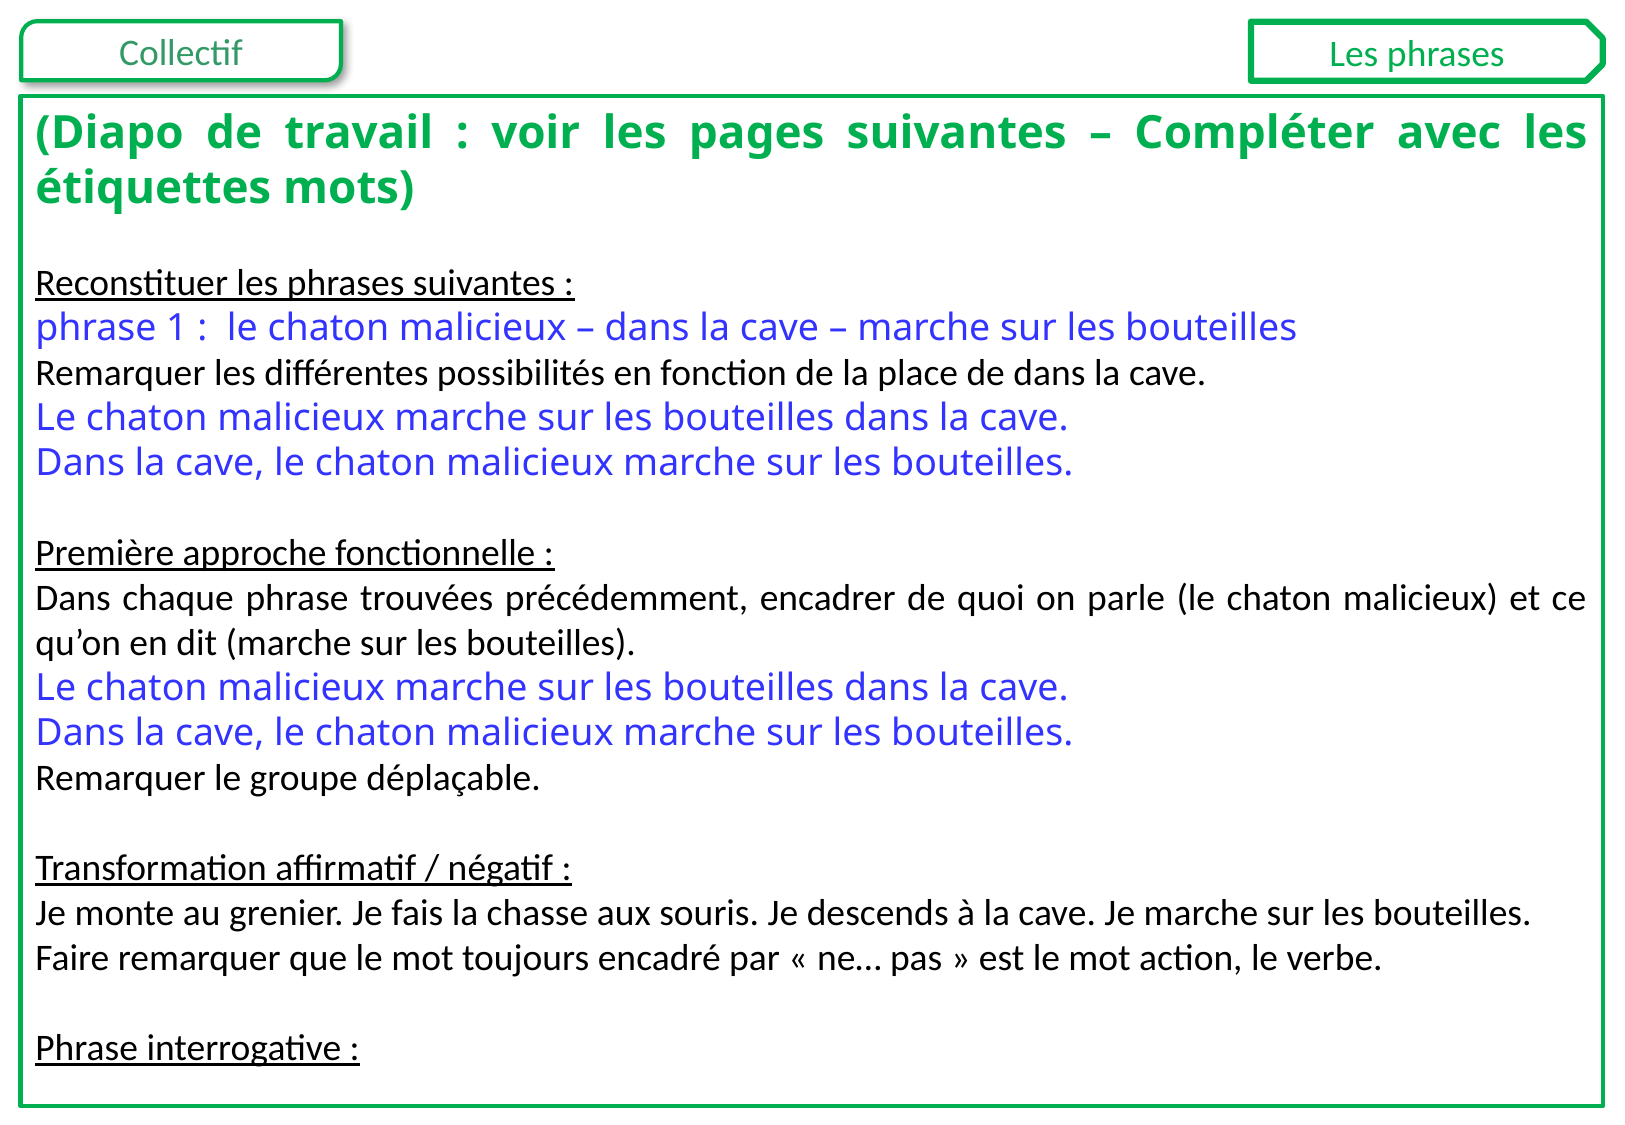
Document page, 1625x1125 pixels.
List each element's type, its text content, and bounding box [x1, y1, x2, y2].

list (Diapo de travail : voir les pages suivantes – Compléter avec les étiquettes mots) Reconstituer les phrases suivantes : phrase 1 : le chaton malicieux – dans la cave – marche sur les bouteilles Remarquer les différentes possibilités en fonction de la place de dans la cave. Le chaton malicieux marche sur les bouteilles dans la cave. Dans la cave, le chaton malicieux marche sur les bouteilles. Première approche fonctionnelle : Dans chaque phrase trouvées précédemment, encadrer de quoi on parle (le chaton malicieux) et ce qu’on en dit (marche sur les bouteilles). Le chaton malicieux marche sur les bouteilles dans la cave. Dans la cave, le chaton malicieux marche sur les bouteilles. Remarquer le groupe déplaçable. Transformation affirmatif / négatif : Je monte au grenier. Je fais la chasse aux souris. Je descends à la cave. Je marche sur les bouteilles. Faire remarquer que le mot toujours encadré par « ne… pas » est le mot action, le verbe. Phrase interrogative : [18, 94, 1605, 1108]
list Les phrases [1250, 21, 1584, 81]
